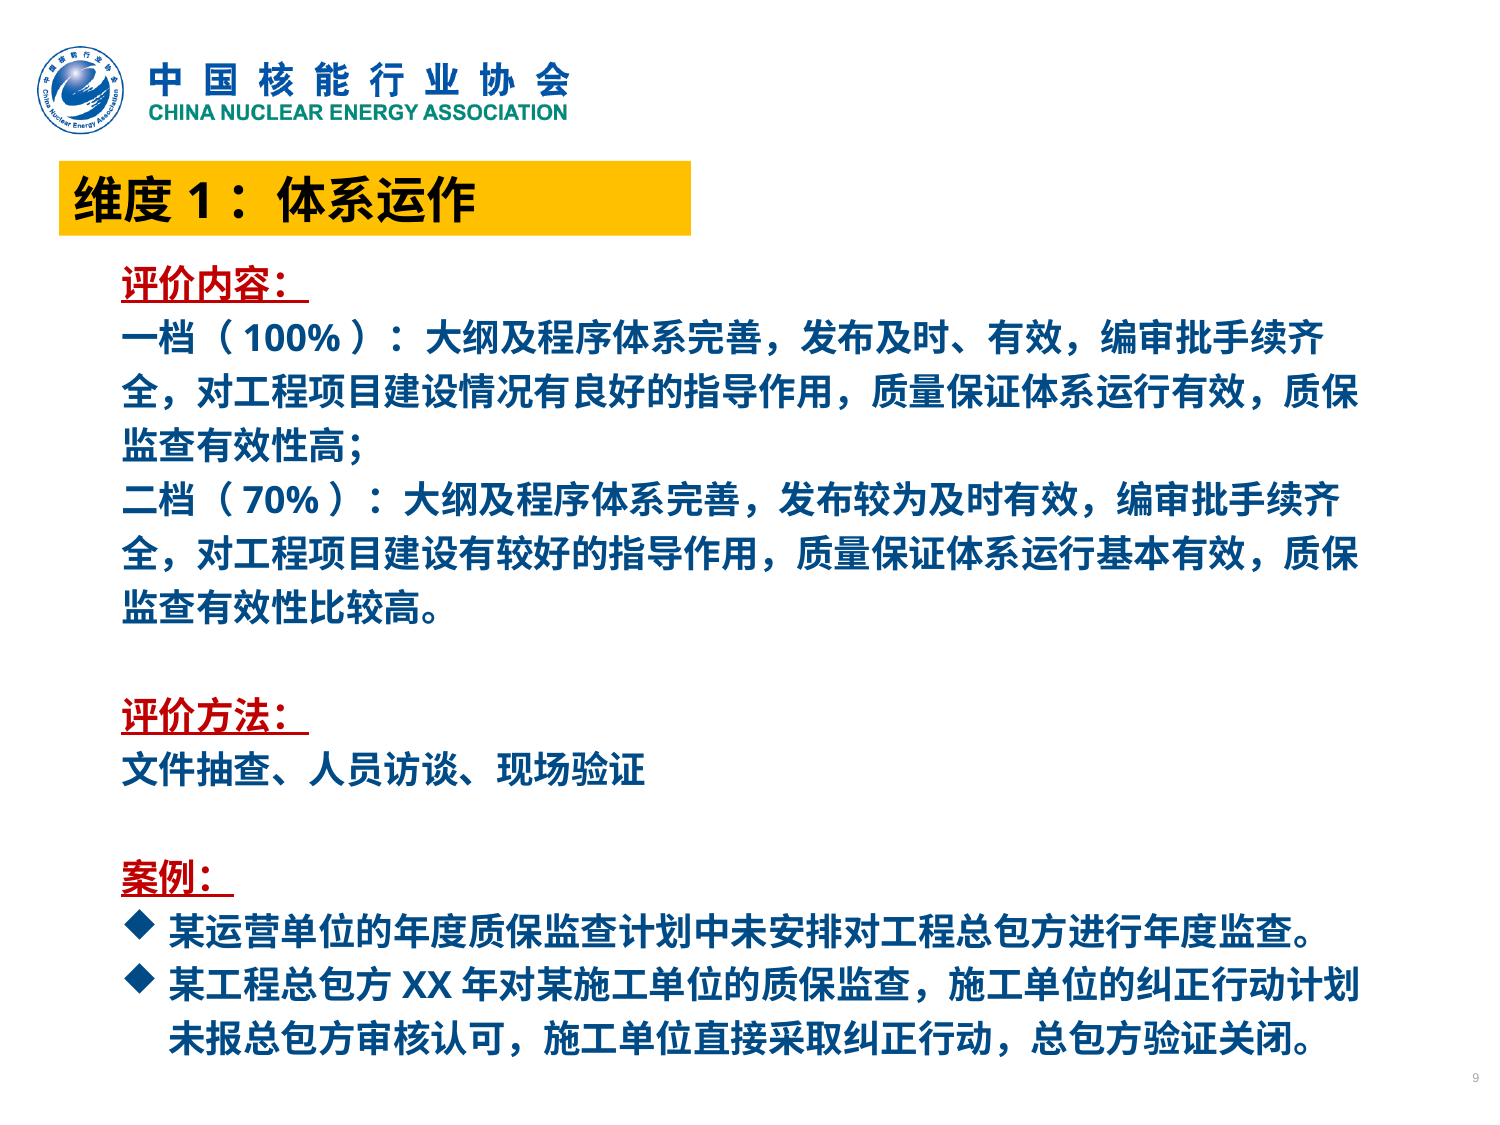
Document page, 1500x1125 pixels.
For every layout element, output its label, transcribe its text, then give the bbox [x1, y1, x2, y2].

text_box 评价内容： 一档（100%）：大纲及程序体系完善，发布及时、有效，编审批手续齐全，对工程项目建设情况有良好的指导作用，质量保证体系运行有效，质保监查有效性高； 二档（70%）：大纲及程序体系完善，发布较为及时有效，编审批手续齐全，对工程项目建设有较好的指导作用，质量保证体系运行基本有效，质保监查有效性比较高。 评价方法： 文件抽查、人员访谈、现场验证 案例： 某运营单位的年度质保监查计划中未安排对工程总包方进行年度监查。 某工程总包方XX年对某施工单位的质保监查，施工单位的纠正行动计划未报总包方审核认可，施工单位直接采取纠正行动，总包方验证关闭。 [106, 243, 1400, 1068]
picture [32, 42, 573, 138]
slide_number 9 [1144, 1047, 1495, 1107]
text_box 维度1：体系运作 [59, 160, 691, 236]
